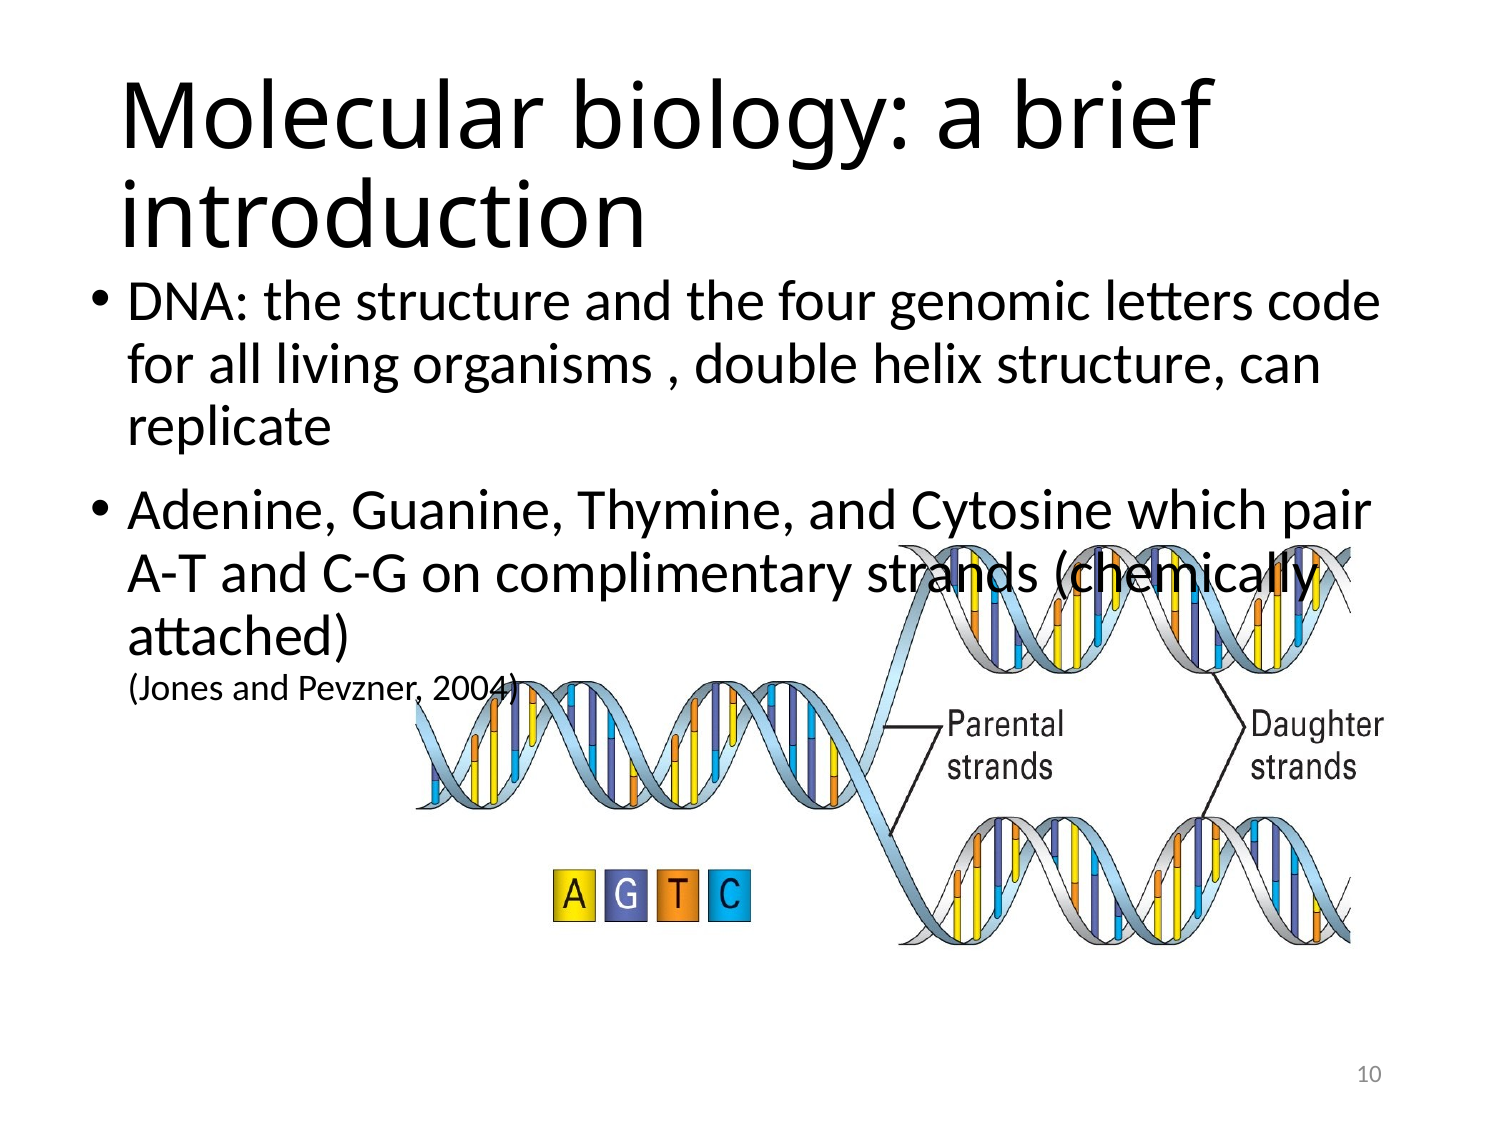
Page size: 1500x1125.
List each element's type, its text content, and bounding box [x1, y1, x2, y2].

slide_number 10 [1059, 1042, 1397, 1103]
title Molecular biology: a brief introduction [103, 59, 1397, 262]
picture [399, 511, 1400, 975]
list DNA: the structure and the four genomic letters code for all living organisms , double helix structure, can replicate Adenine, Guanine, Thymine, and Cytosine which pair A-T and C-G on complimentary strands (chemically attached) (Jones and Pevzner, 2004) [75, 262, 1450, 1100]
